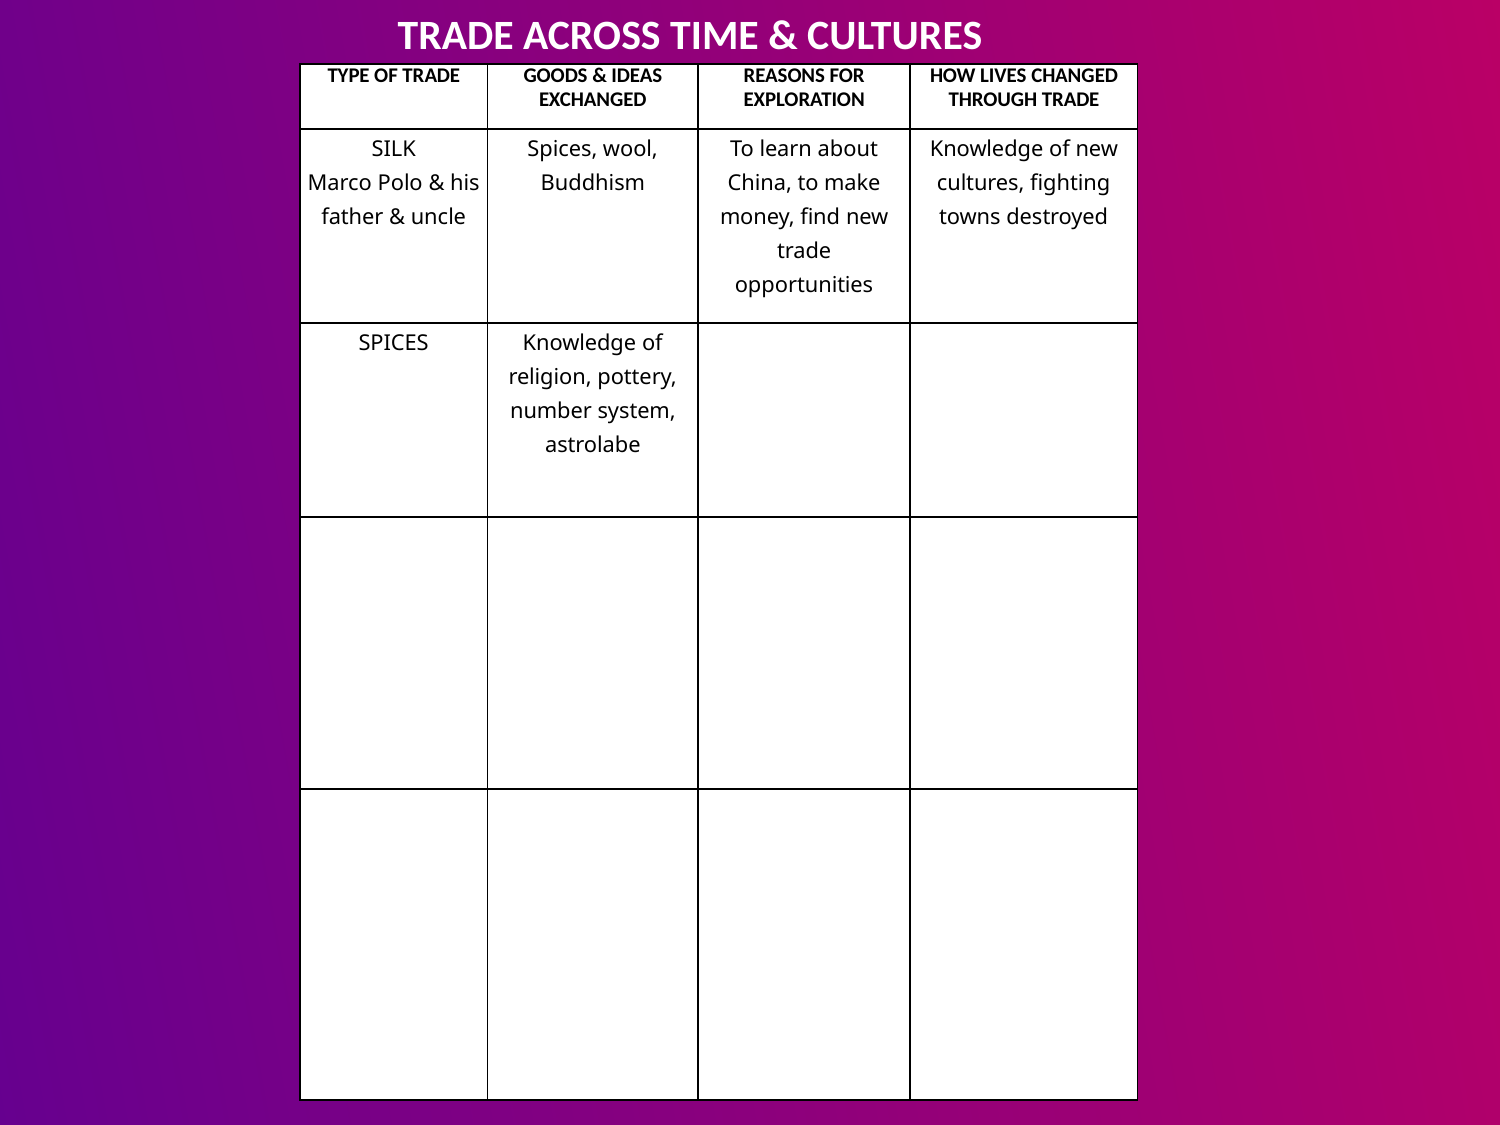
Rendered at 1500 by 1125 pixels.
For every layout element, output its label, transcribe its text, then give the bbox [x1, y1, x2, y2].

table_cell Knowledge of religion, pottery, number system, astrolabe [488, 324, 697, 516]
table_header TYPE OF TRADE [301, 65, 487, 128]
table_cell [911, 324, 1137, 516]
table_cell [301, 518, 487, 788]
table_cell [911, 518, 1137, 788]
table_cell To learn about China, to make money, find new trade opportunities [699, 130, 909, 322]
table_cell [699, 518, 909, 788]
table_cell SPICES [301, 324, 487, 516]
table_header GOODS & IDEAS EXCHANGED [488, 65, 697, 128]
text_box TRADE ACROSS TIME & CULTURES [382, 0, 998, 63]
table_header HOW LIVES CHANGED THROUGH TRADE [911, 65, 1137, 128]
table_cell [488, 518, 697, 788]
table_cell [301, 790, 487, 1099]
table_cell SILK Marco Polo & his father & uncle [301, 130, 487, 322]
table_cell [488, 790, 697, 1099]
table_cell Spices, wool, Buddhism [488, 130, 697, 322]
table_cell [911, 790, 1137, 1099]
table_header REASONS FOR EXPLORATION [699, 65, 909, 128]
table_cell [699, 324, 909, 516]
table_cell [699, 790, 909, 1099]
table_cell Knowledge of new cultures, fighting towns destroyed [911, 130, 1137, 322]
